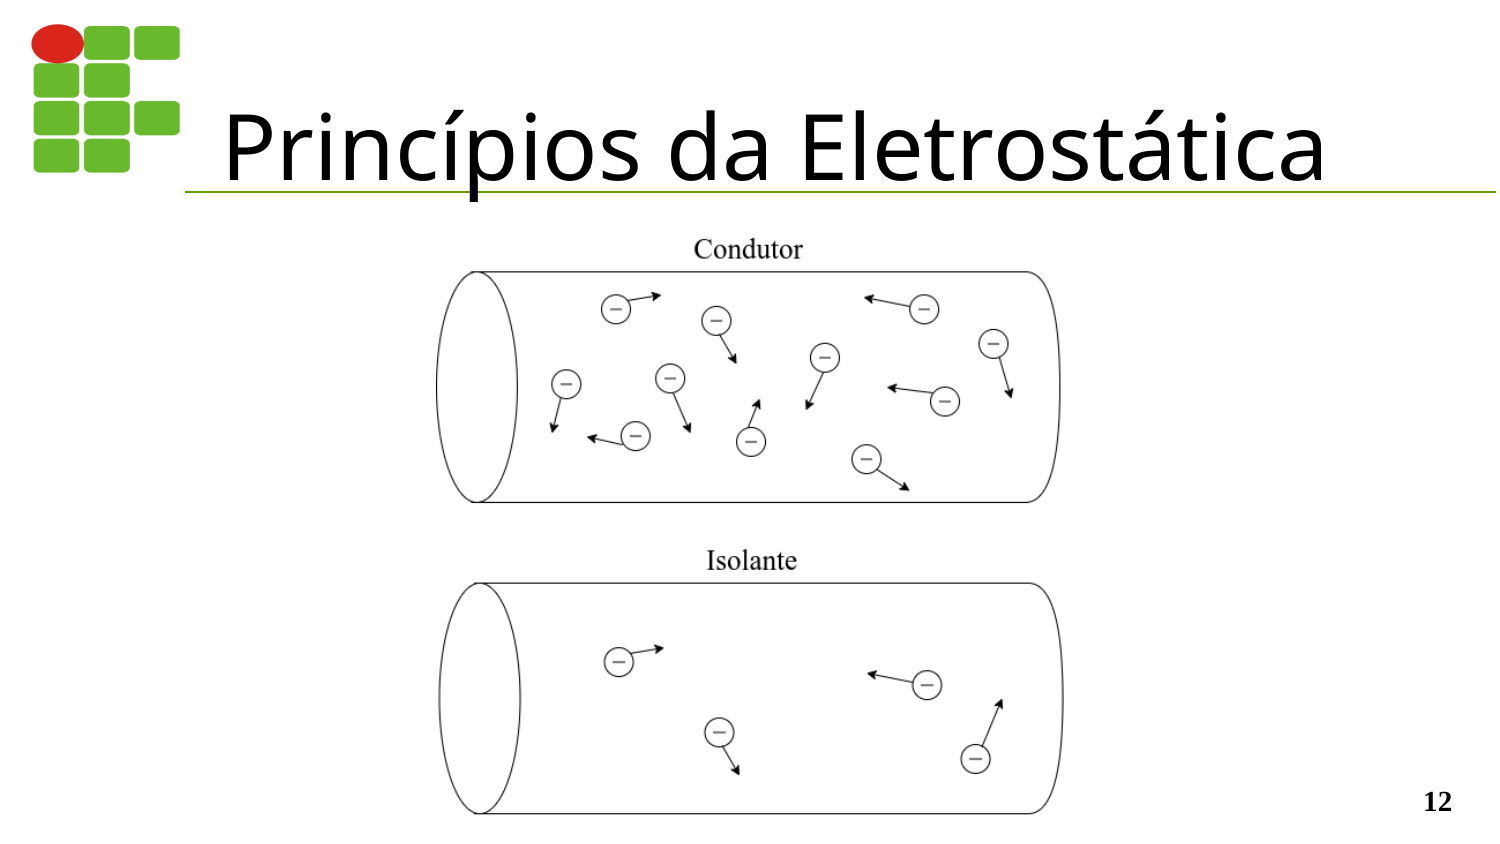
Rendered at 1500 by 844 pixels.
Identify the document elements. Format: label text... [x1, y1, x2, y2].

text_box ‹#› [1155, 768, 1468, 825]
picture [29, 23, 182, 174]
picture [436, 230, 1064, 820]
title Princípios da Eletrostática [206, 26, 1468, 207]
